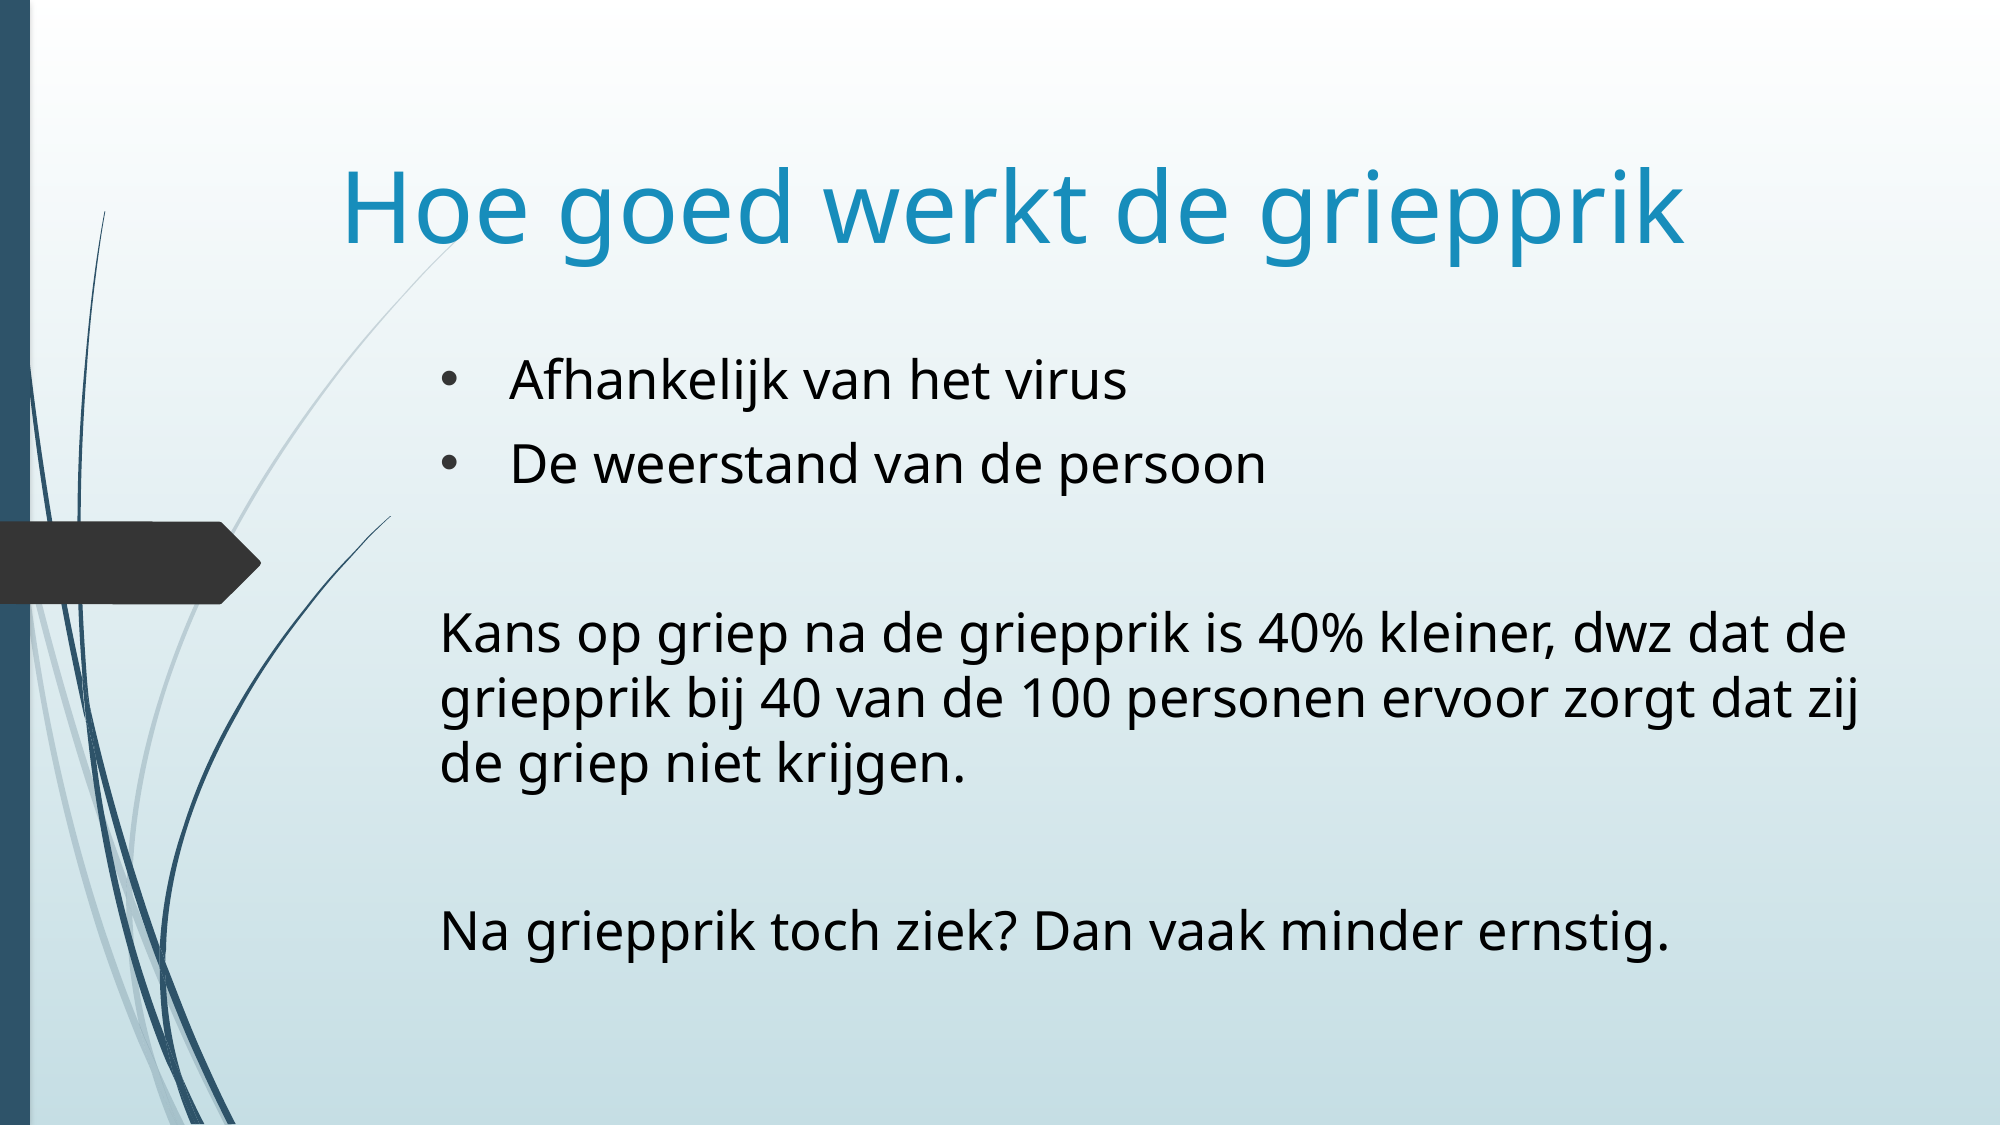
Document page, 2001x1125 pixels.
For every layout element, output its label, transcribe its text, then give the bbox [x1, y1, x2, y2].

list Afhankelijk van het virus De weerstand van de persoon Kans op griep na de griepprik is 40% kleiner, dwz dat de griepprik bij 40 van de 100 personen ervoor zorgt dat zij de griep niet krijgen. Na griepprik toch ziek? Dan vaak minder ernstig. [424, 337, 1888, 970]
title Hoe goed werkt de griepprik [324, 99, 1888, 307]
